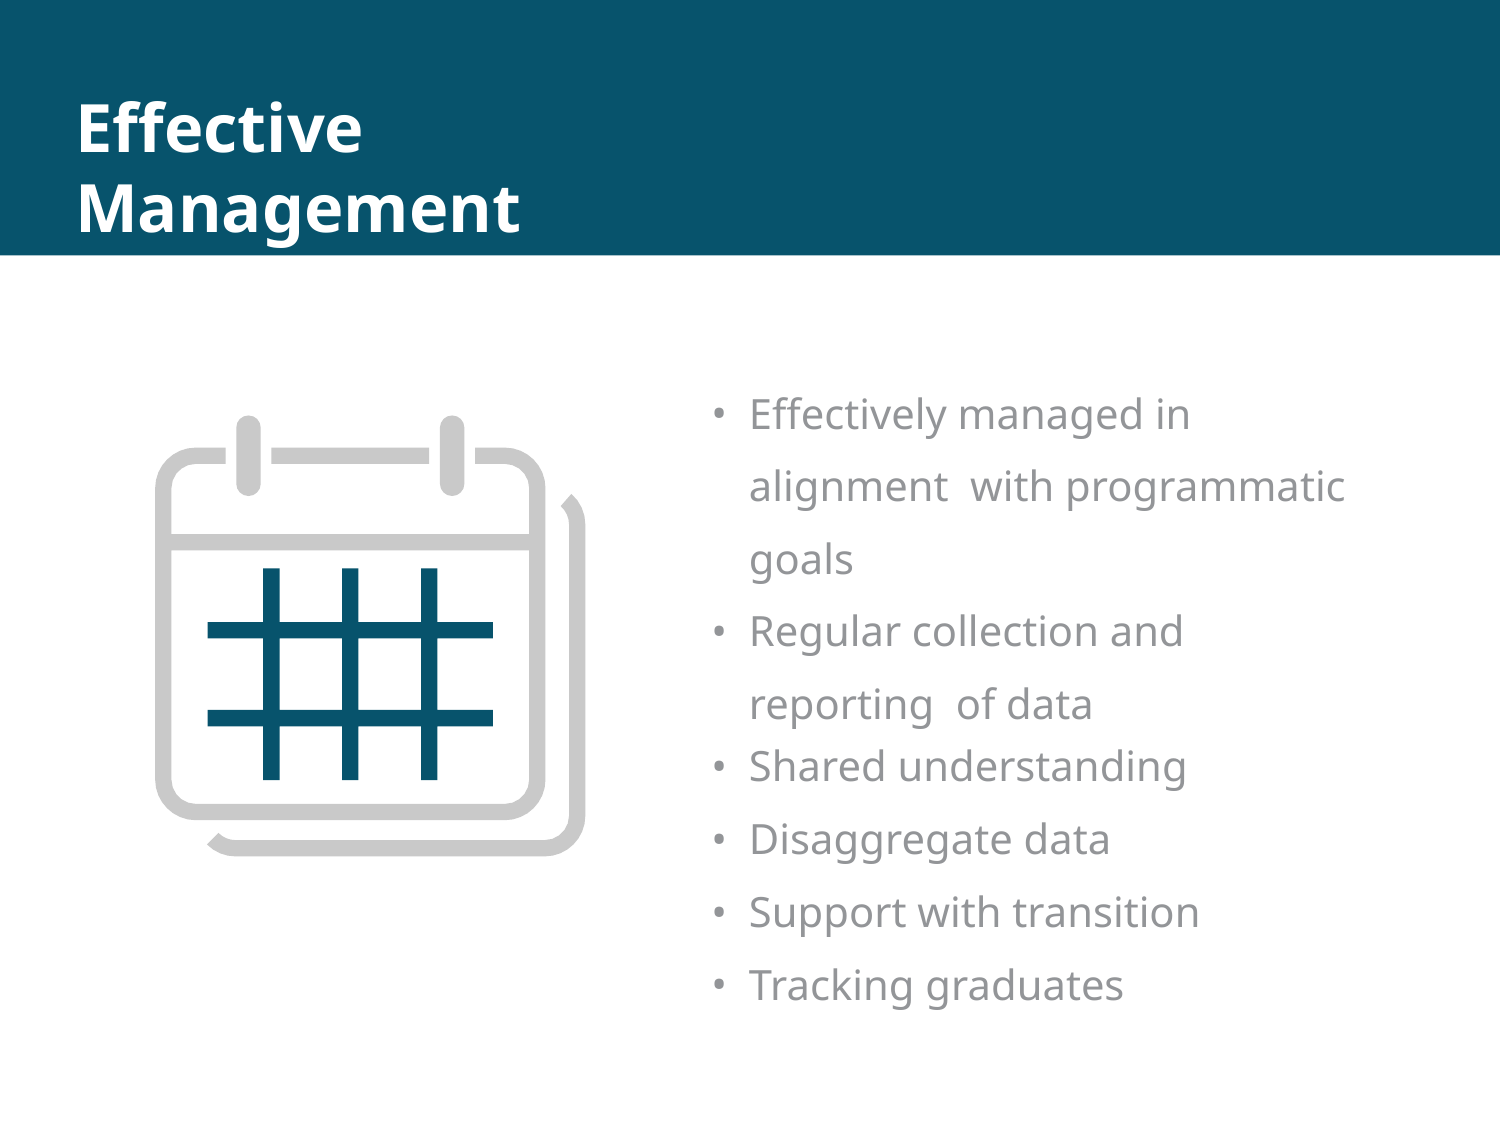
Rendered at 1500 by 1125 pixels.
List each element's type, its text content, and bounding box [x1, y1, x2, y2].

title Effective Management [72, 83, 747, 274]
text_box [154, 415, 586, 857]
text_box Effectively managed in alignment with programmatic goals Regular collection and reporting of data Shared understanding Disaggregate data Support with transition Tracking graduates [709, 362, 1353, 1009]
